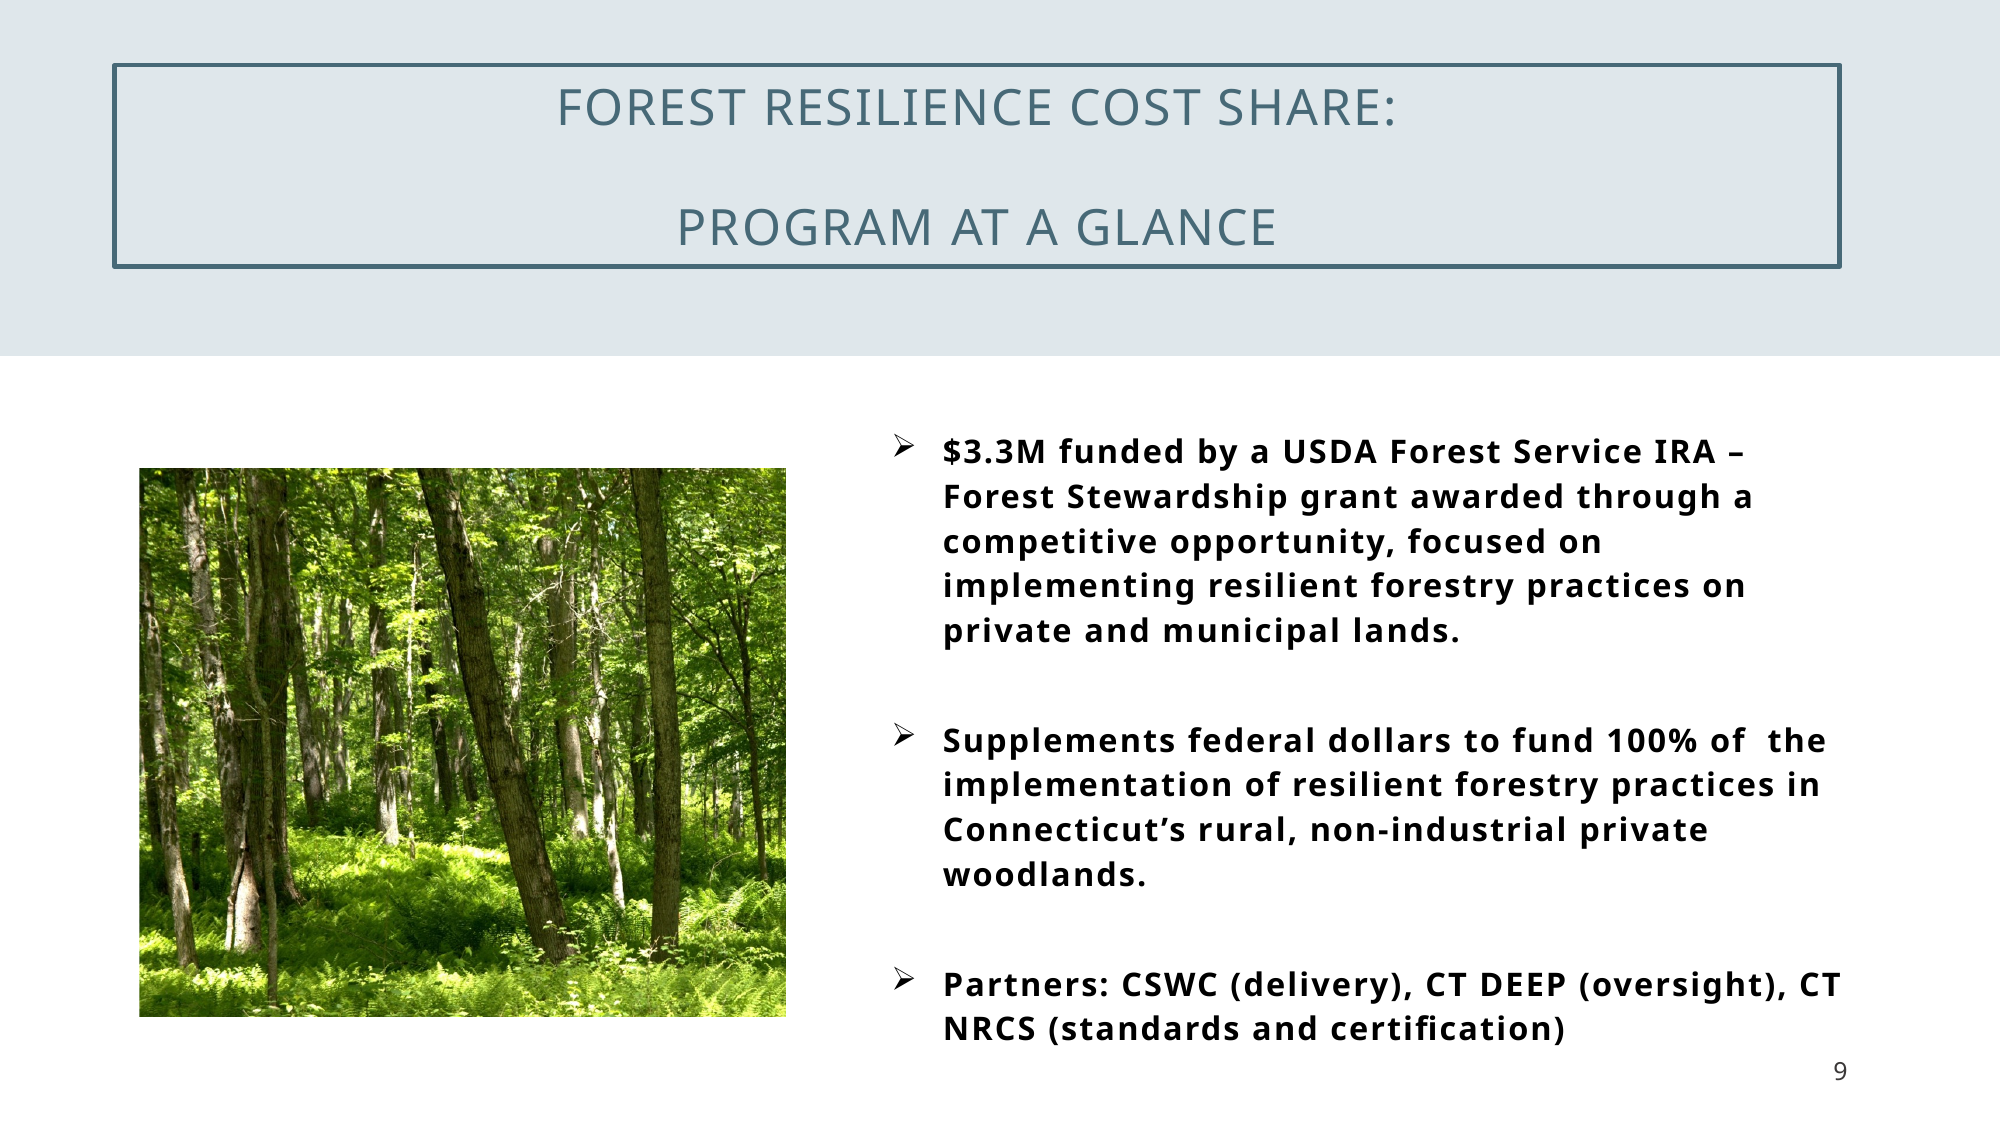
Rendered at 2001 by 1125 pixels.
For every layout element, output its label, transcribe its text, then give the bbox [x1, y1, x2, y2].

picture [139, 468, 786, 1017]
slide_number 9 [1412, 1042, 1863, 1103]
text_box Forest Resilience Cost Share: Program at a glance [114, 65, 1840, 267]
list $3.3M funded by a USDA Forest Service IRA – Forest Stewardship grant awarded through a competitive opportunity, focused on implementing resilient forestry practices on private and municipal lands. Supplements federal dollars to fund 100% of the implementation of resilient forestry practices in Connecticut’s rural, non-industrial private woodlands. Partners: CSWC (delivery), CT DEEP (oversight), CT NRCS (standards and certification) [876, 417, 1863, 1060]
